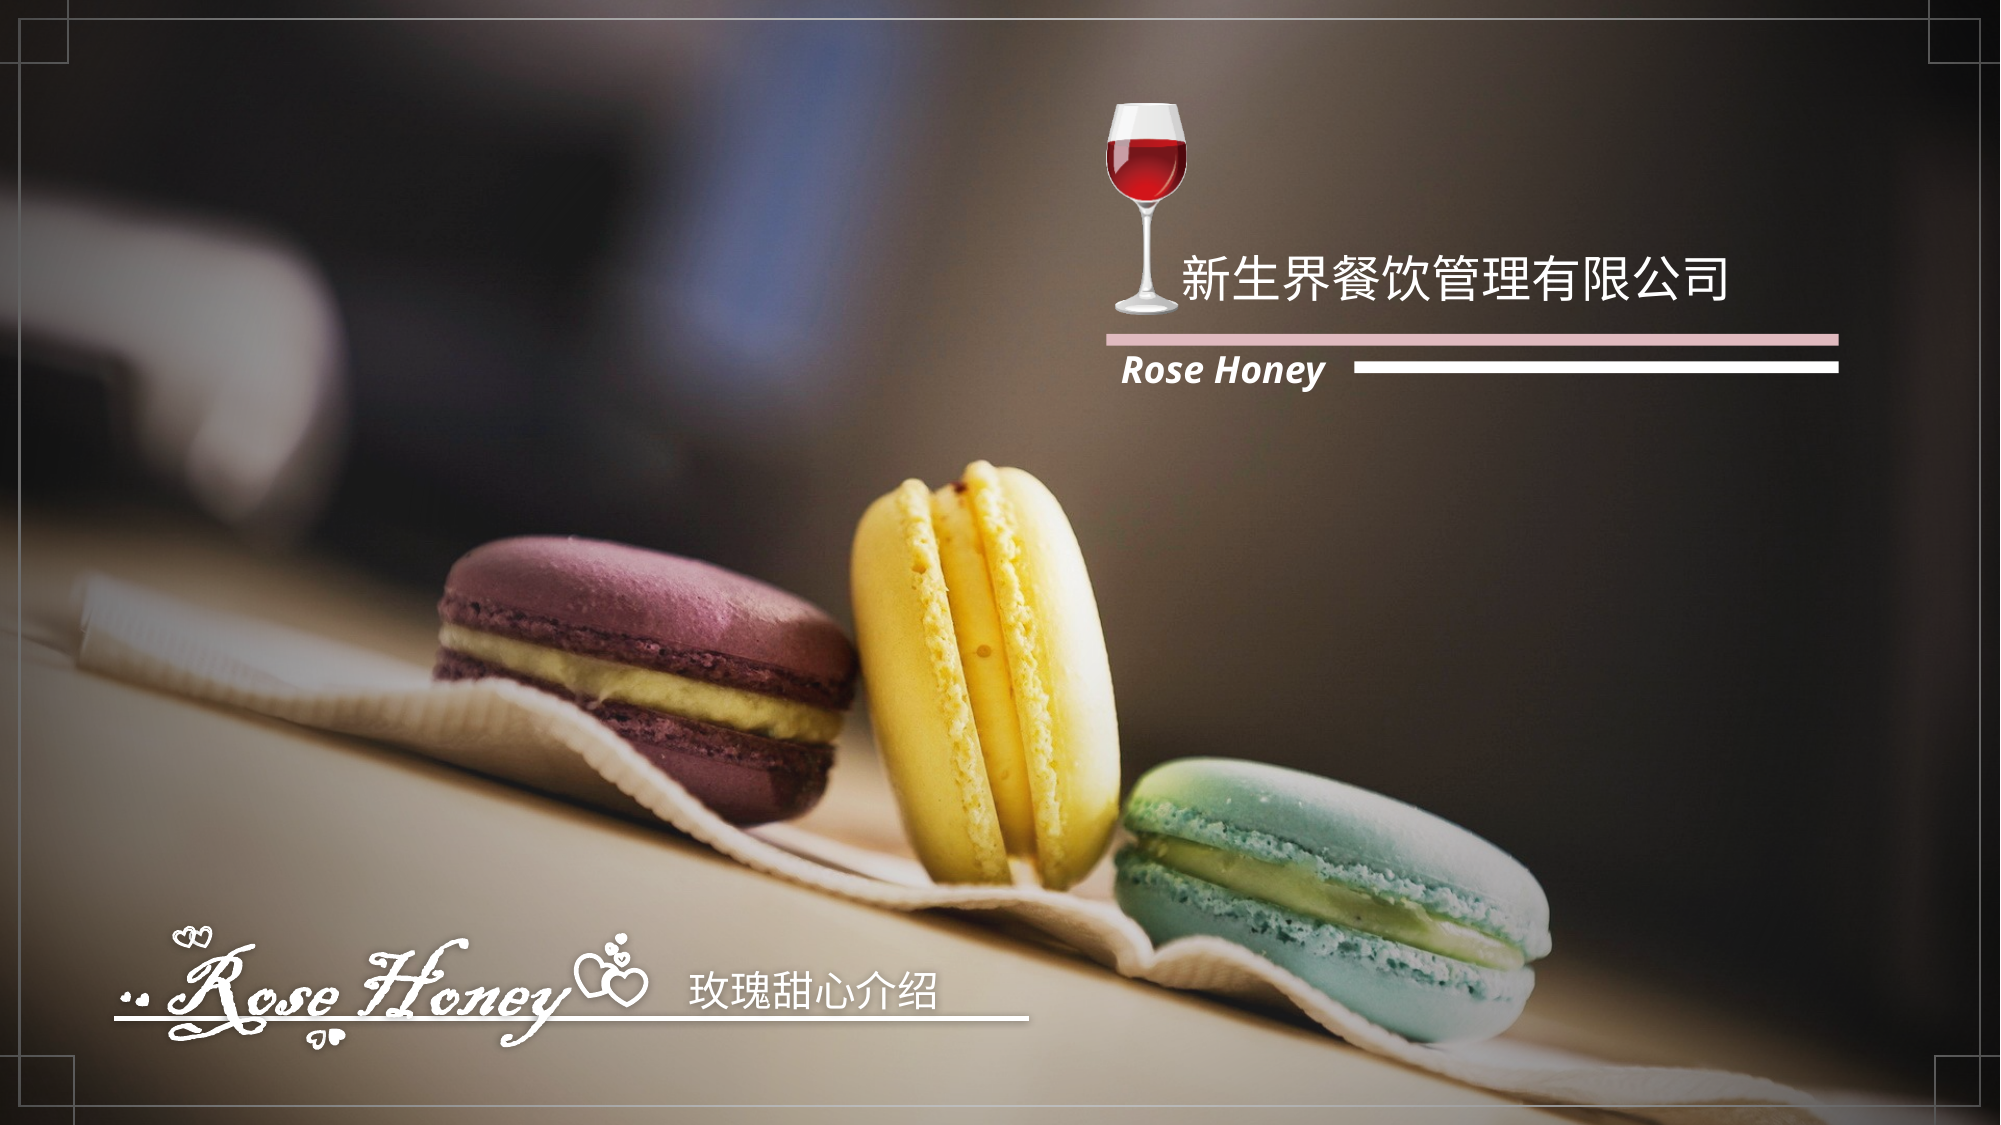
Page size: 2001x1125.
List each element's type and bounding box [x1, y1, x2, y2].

text_box [0, 0, 2000, 1125]
text_box [114, 928, 1030, 1048]
text_box [1106, 103, 1839, 400]
